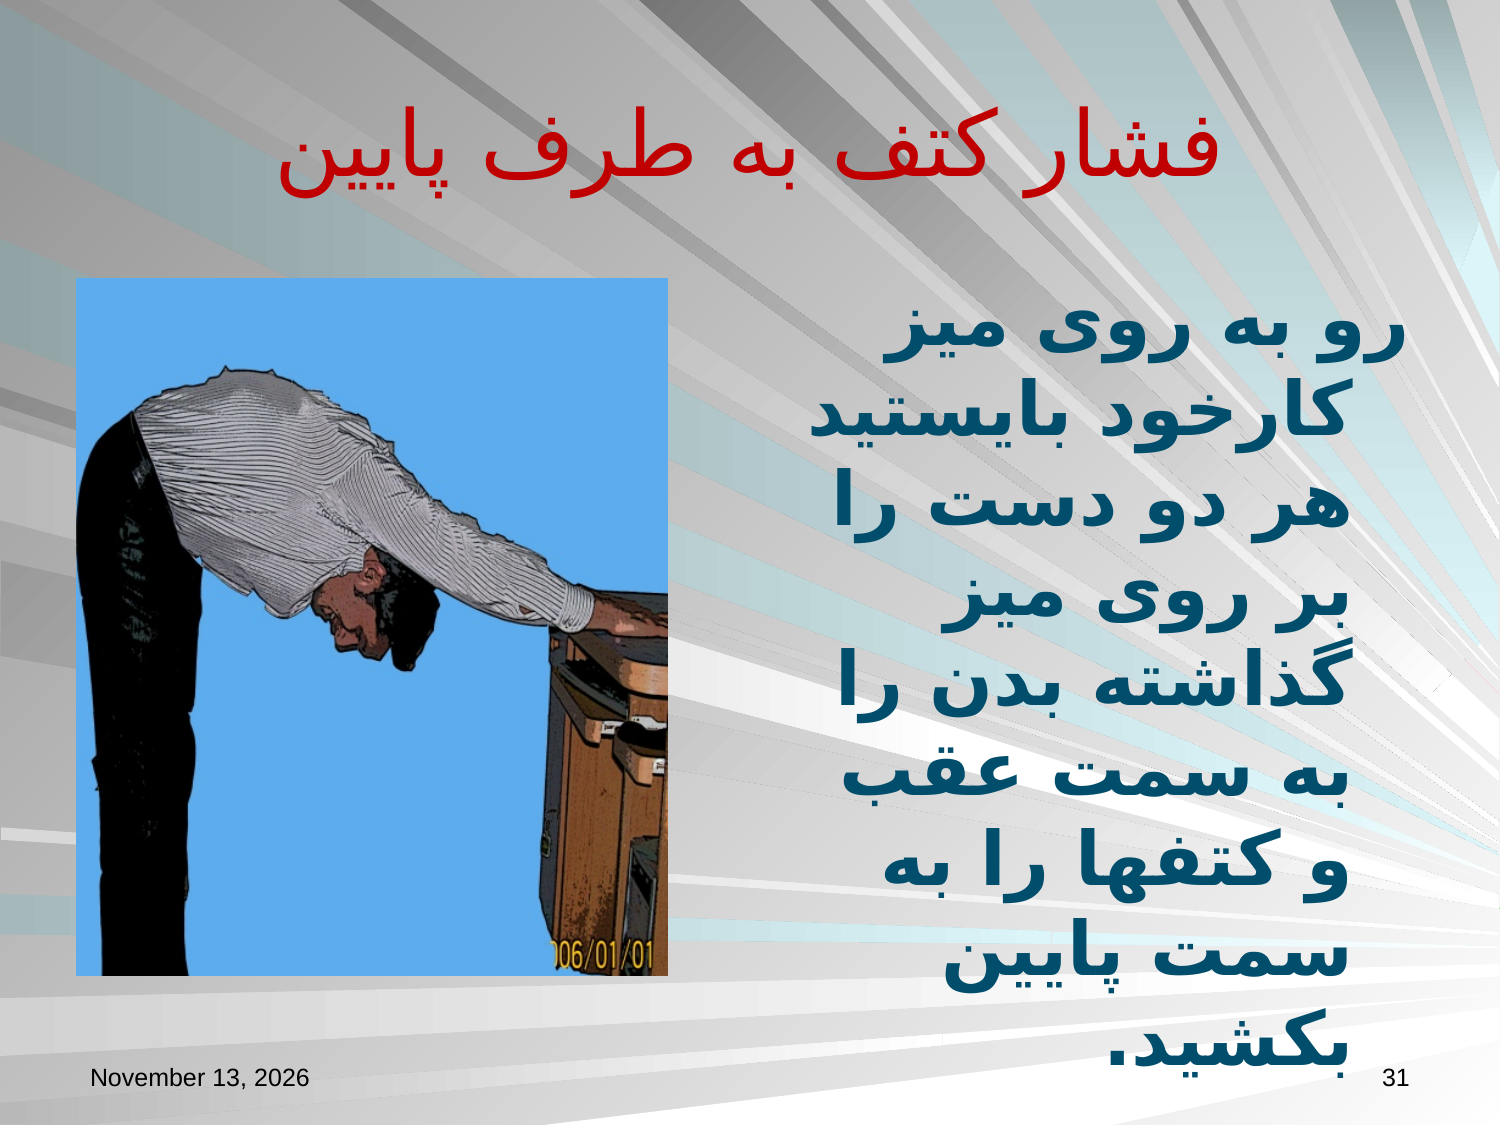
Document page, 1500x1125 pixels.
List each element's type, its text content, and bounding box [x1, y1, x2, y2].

list رو به روی میز کارخود بایستید هر دو دست را بر روی میز گذاشته بدن را به سمت عقب و کتفها را به سمت پایین بکشید. [762, 262, 1426, 1006]
title فشار کتف به طرف پایین [74, 45, 1426, 234]
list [76, 278, 668, 977]
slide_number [74, 1023, 426, 1100]
slide_number 31 [1074, 1023, 1426, 1100]
